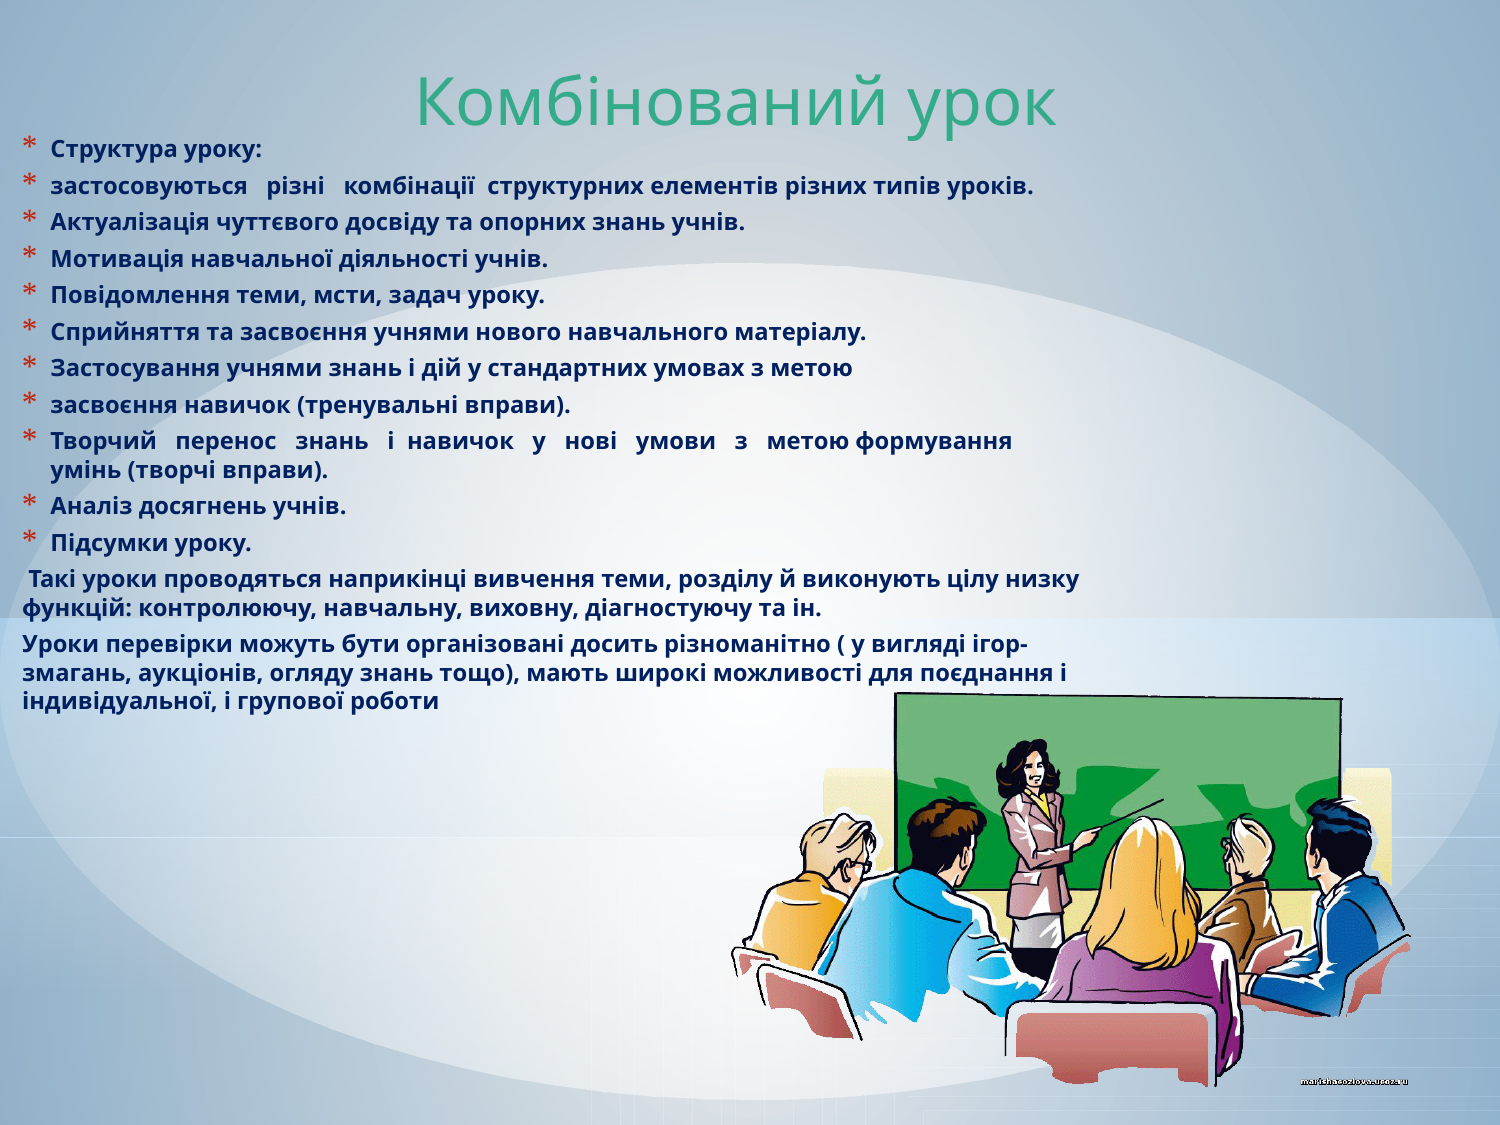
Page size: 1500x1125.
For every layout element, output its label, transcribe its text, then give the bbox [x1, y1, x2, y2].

picture [731, 692, 1411, 1088]
text_box Комбінований урок [399, 51, 1091, 146]
list Структура уроку: застосовуються різні комбінації структурних елементів різних типів уроків. Актуалізація чуттєвого досвіду та опорних знань учнів. Мотивація навчальної діяльності учнів. Повідомлення теми, мсти, задач уроку. Сприйняття та засвоєння учнями нового навчального матеріалу. Застосування учнями знань і дій у стандартних умовах з метою засвоєння навичок (тренувальні вправи). Творчий перенос знань і навичок у нові умови з метою формування умінь (творчі вправи). Аналіз досягнень учнів. Підсумки уроку. Такі уроки проводяться наприкінці вивчення теми, розділу й виконують цілу низку функцій: контролюючу, навчальну, виховну, діагностуючу та ін. Уроки перевірки можуть бути організовані досить різноманітно ( у вигляді ігор-змагань, аукціонів, огляду знань тощо), мають широкі можливості для поєднання і індивідуальної, і групової роботи [0, 90, 1105, 728]
